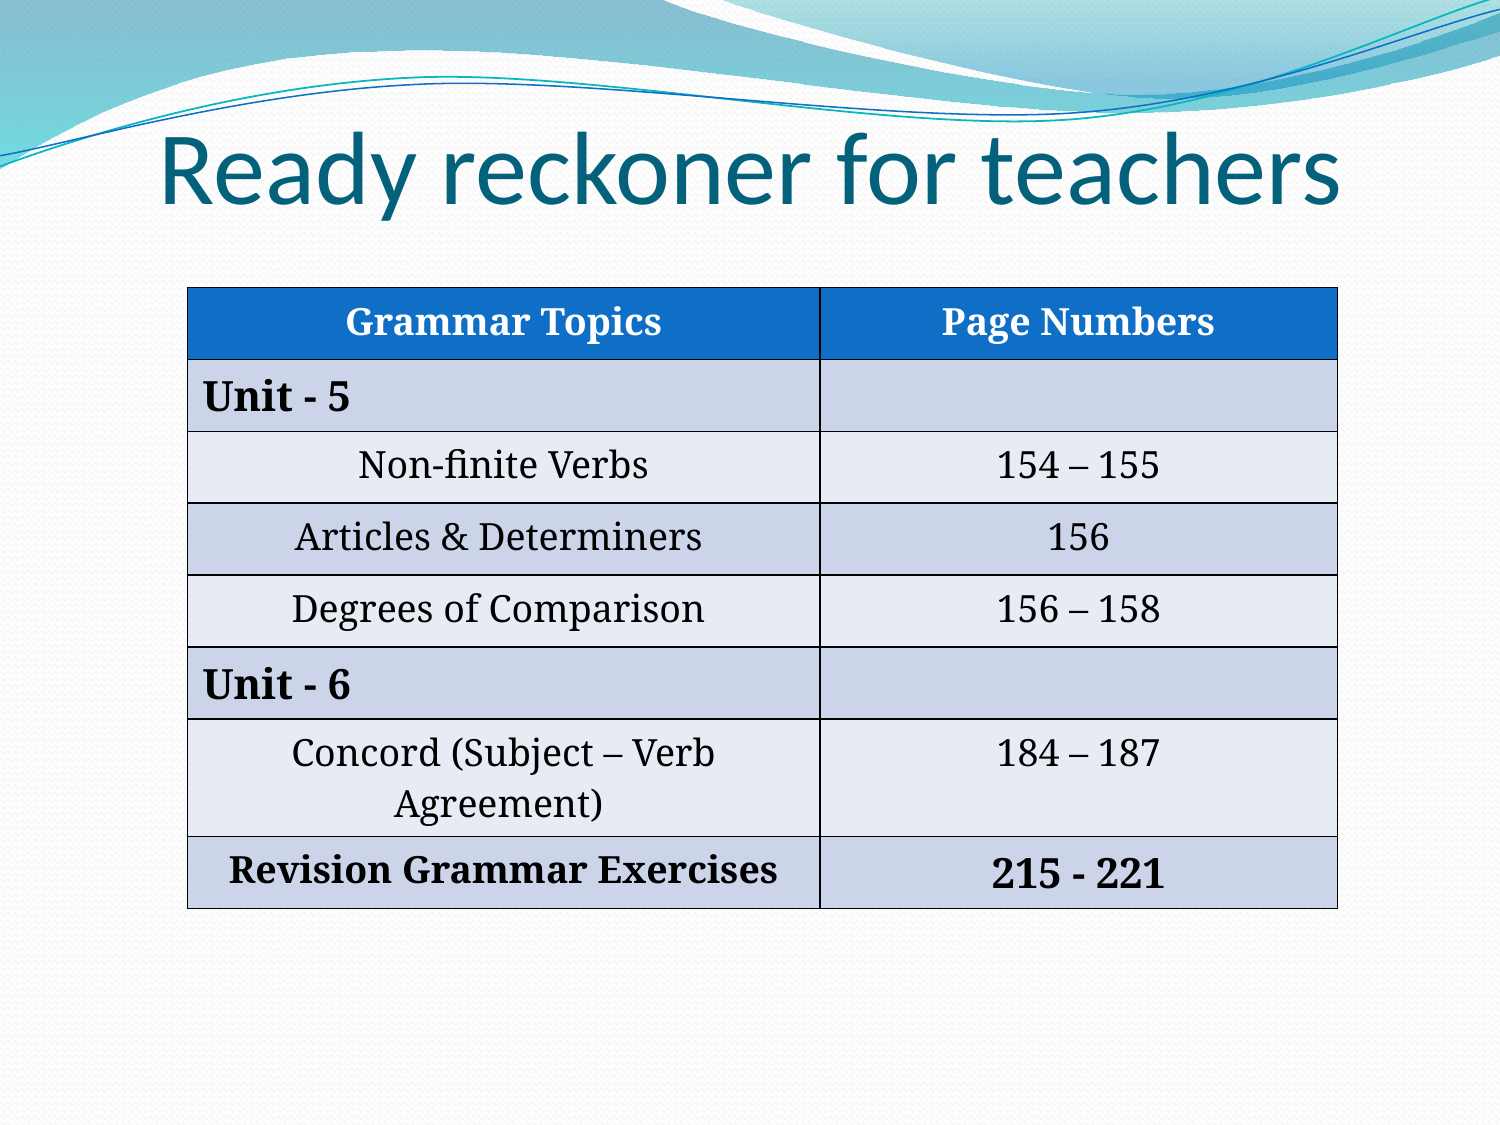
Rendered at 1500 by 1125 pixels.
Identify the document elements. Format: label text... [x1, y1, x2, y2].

table_cell 156 – 158 [821, 576, 1337, 646]
table_header Grammar Topics [188, 288, 819, 359]
table_cell Articles & Determiners [188, 504, 819, 574]
table_cell Non-finite Verbs [188, 432, 819, 502]
table_cell Degrees of Comparison [188, 576, 819, 646]
table_cell 215 - 221 [821, 837, 1337, 908]
table_cell 156 [821, 504, 1337, 574]
table_header Page Numbers [821, 288, 1337, 359]
table_cell 154 – 155 [821, 432, 1337, 502]
table_cell [821, 648, 1337, 718]
table_cell 184 – 187 [821, 720, 1337, 836]
table_cell Concord (Subject – Verb Agreement) [188, 720, 819, 836]
title Ready reckoner for teachers [87, 37, 1438, 225]
table_cell Revision Grammar Exercises [188, 837, 819, 908]
table_cell Unit - 6 [188, 648, 819, 718]
table_cell Unit - 5 [188, 360, 819, 431]
table_cell [821, 360, 1337, 431]
